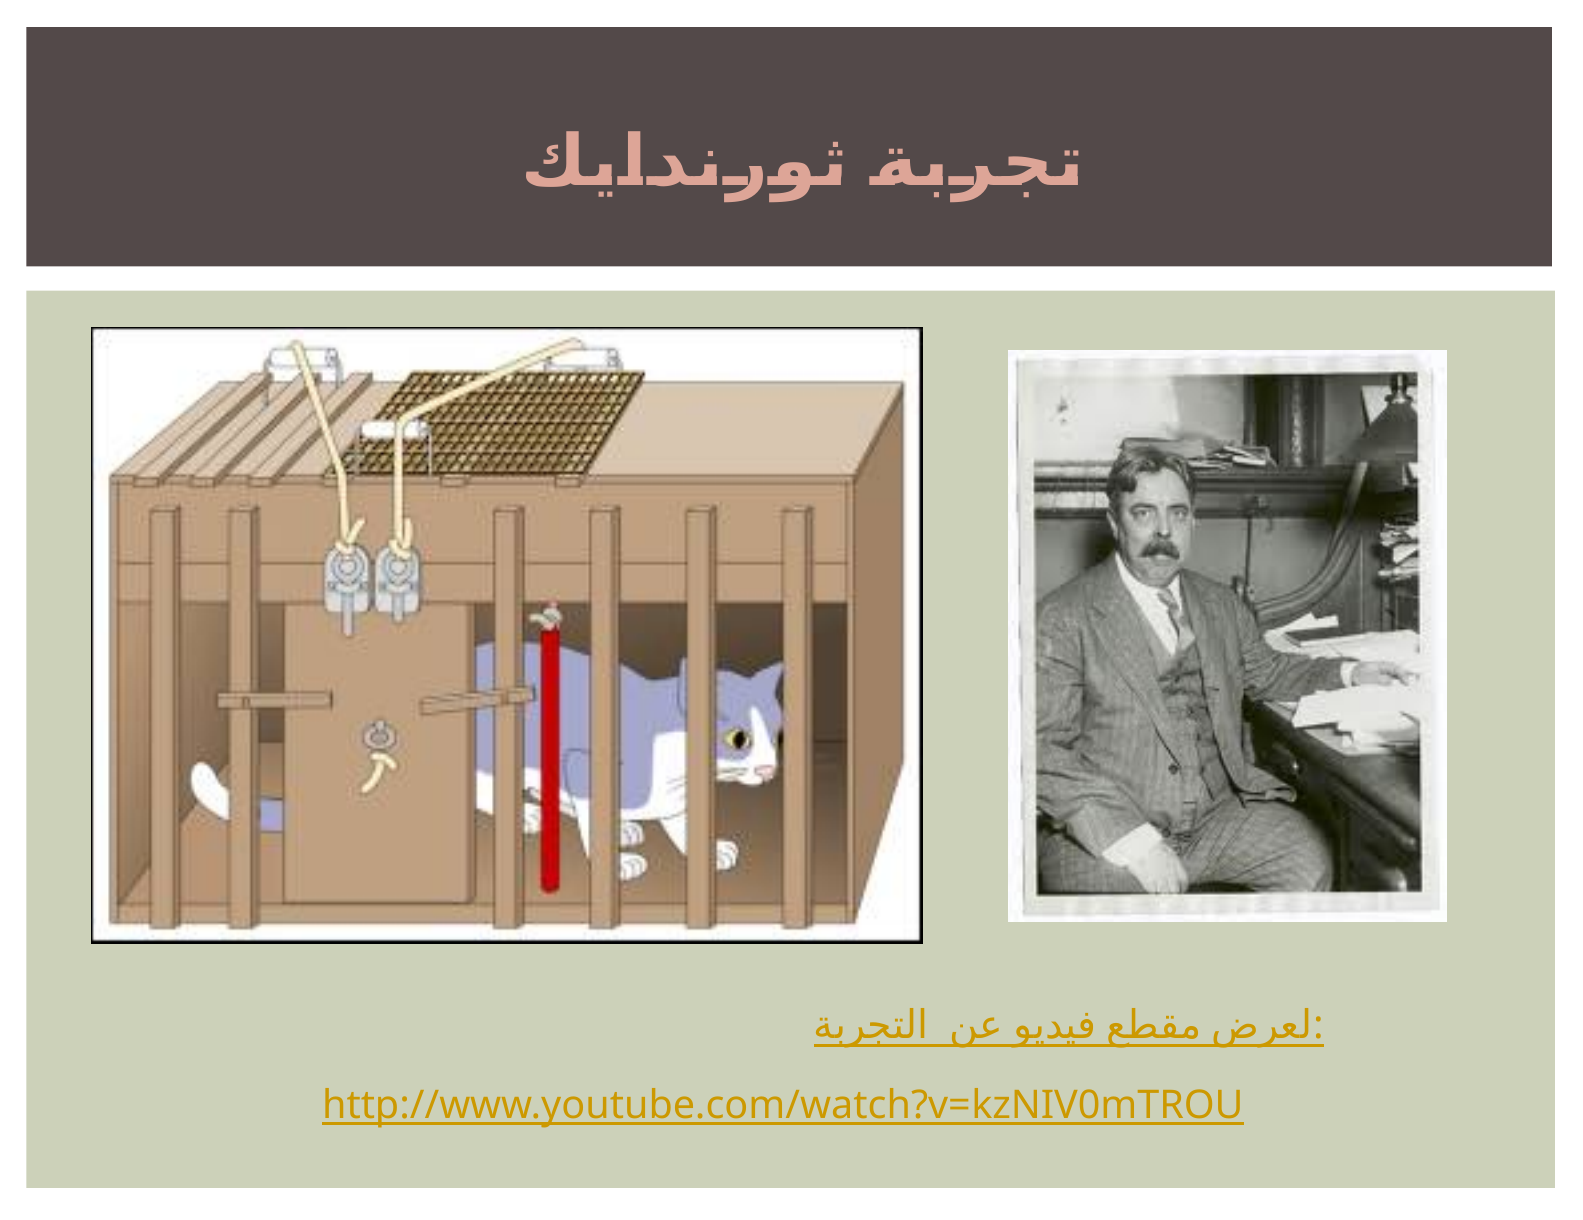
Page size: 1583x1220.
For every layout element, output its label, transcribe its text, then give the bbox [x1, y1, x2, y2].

picture [91, 327, 923, 944]
text_box لعرض مقطع فيديو عن التجربة: [797, 990, 1329, 1059]
picture [1008, 349, 1447, 922]
text_box http://www.youtube.com/watch?v=kzNIV0mTROU [306, 1023, 1287, 1189]
title تجربة ثورندايك [65, 63, 1517, 251]
